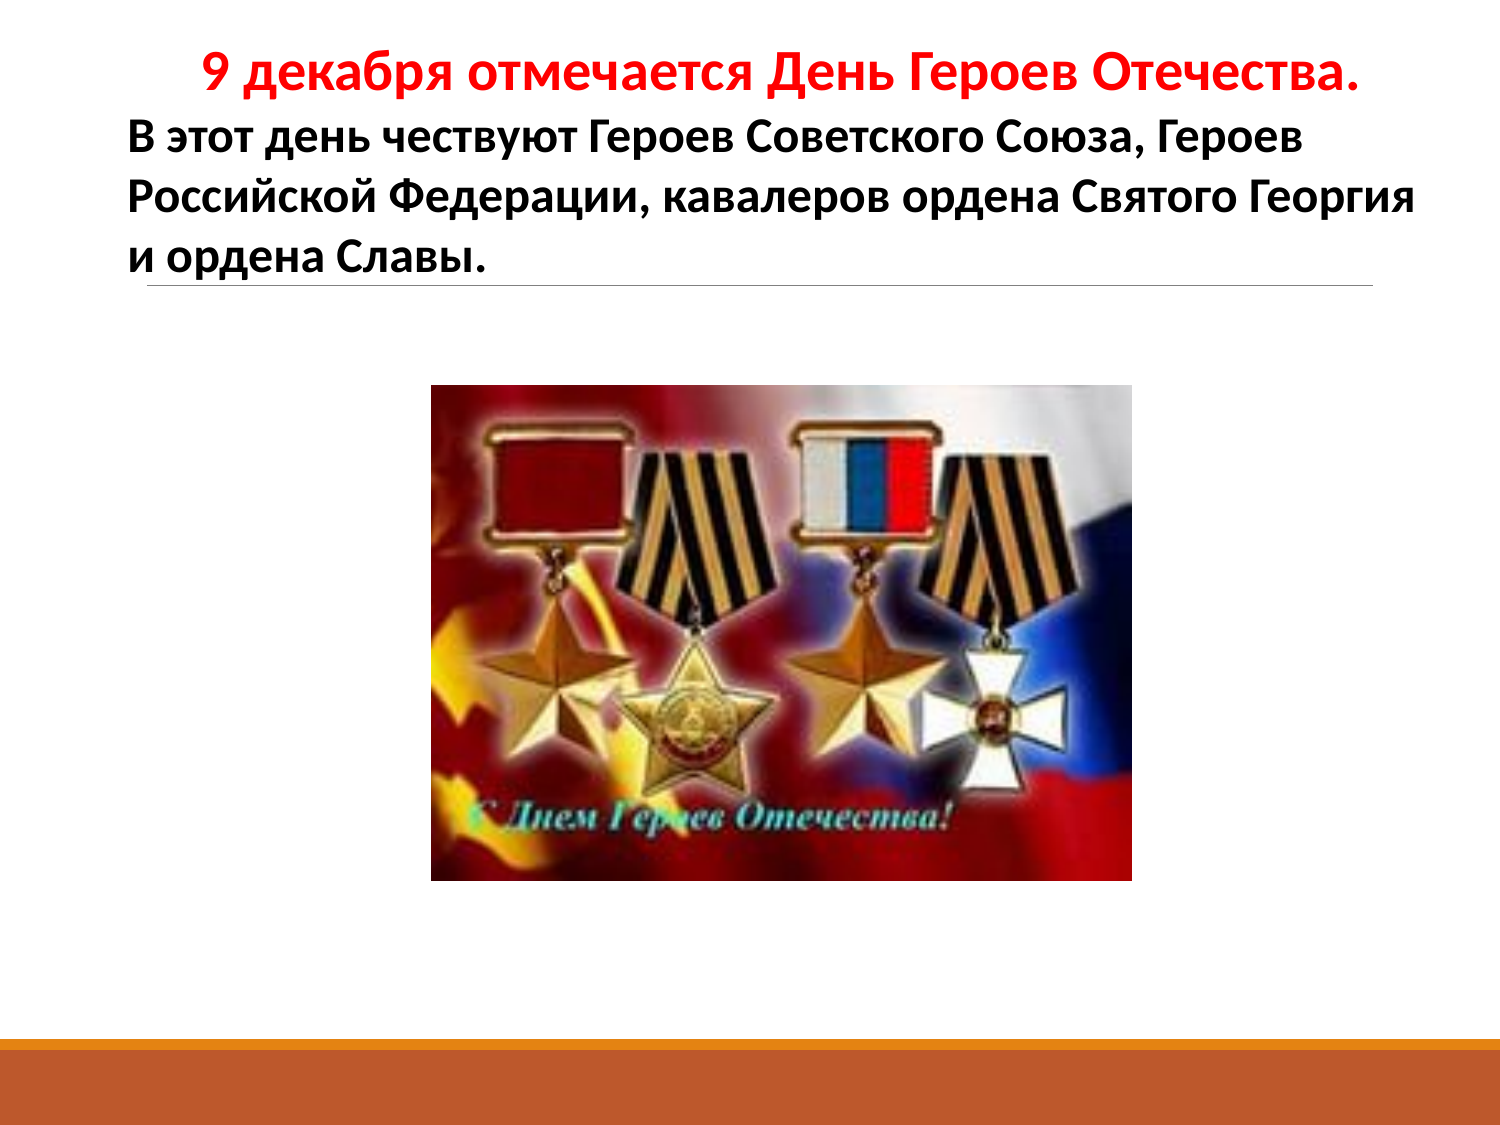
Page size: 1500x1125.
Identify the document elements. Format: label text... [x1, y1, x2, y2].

text_box 9 декабря отмечается День Героев Отечества. В этот день чествуют Героев Советского Союза, Героев Российской Федерации, кавалеров ордена Святого Георгия и ордена Славы. [112, 24, 1450, 290]
picture [430, 384, 1132, 881]
